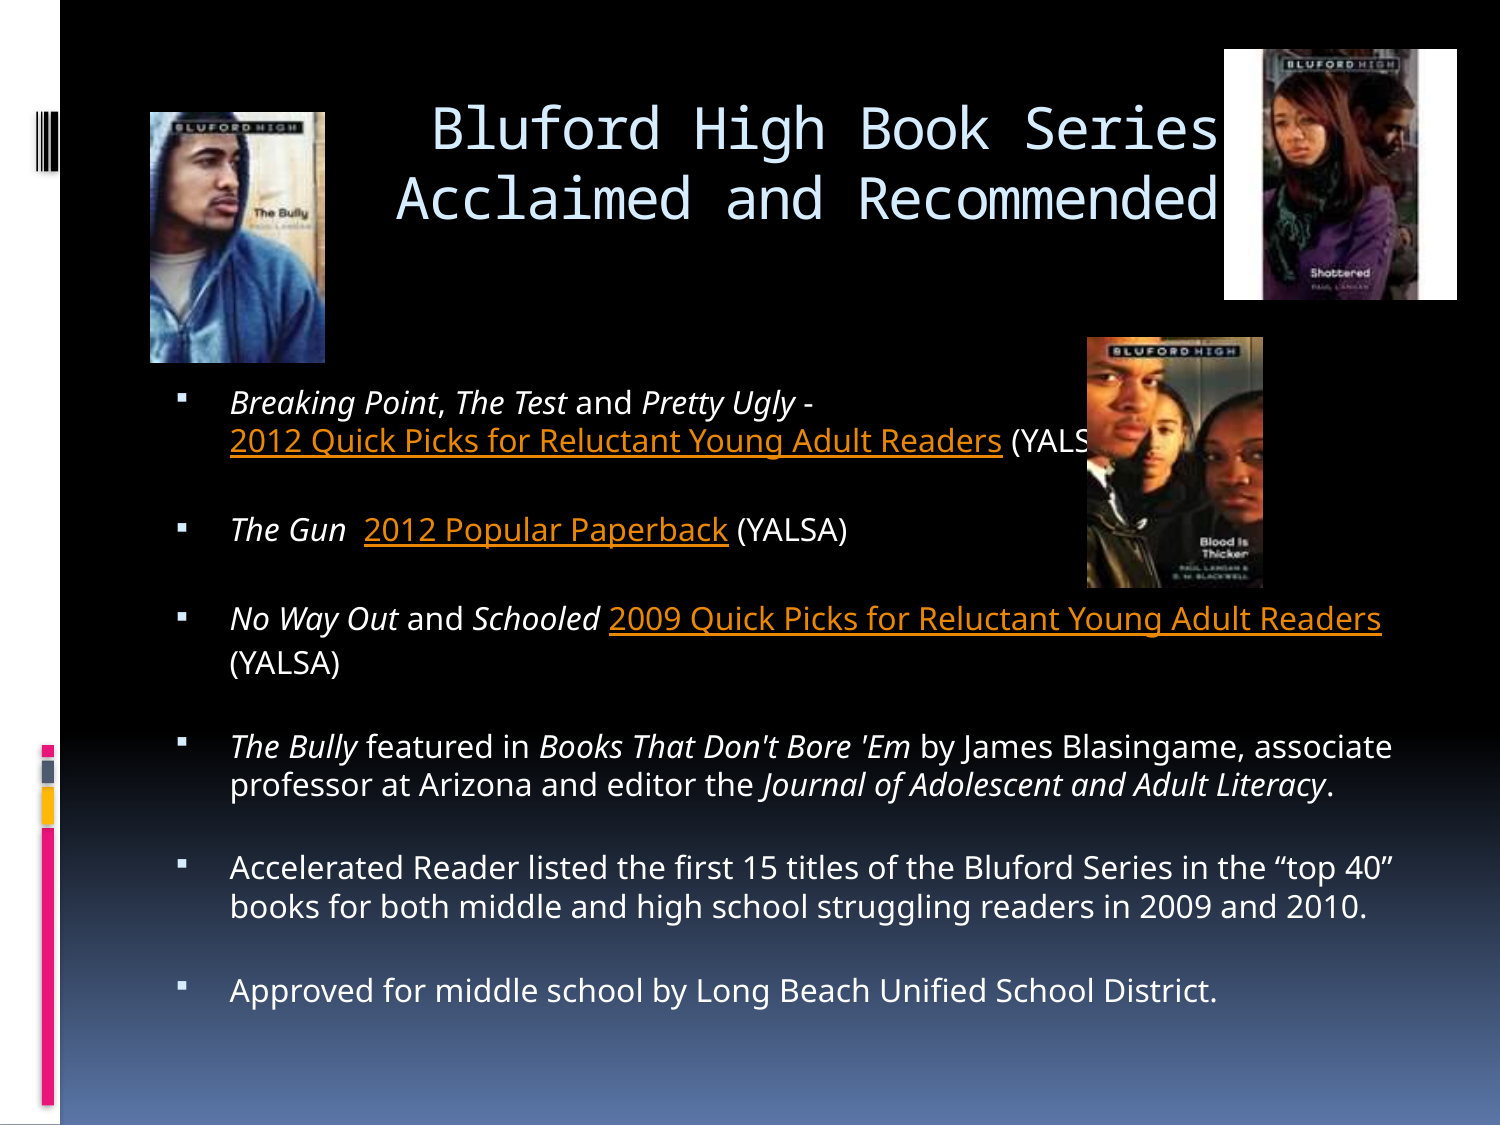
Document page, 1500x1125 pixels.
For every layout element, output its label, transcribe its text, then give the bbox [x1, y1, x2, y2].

title Bluford High Book Series Acclaimed and Recommended [150, 83, 1219, 225]
picture [149, 112, 326, 363]
list Breaking Point, The Test and Pretty Ugly - 2012 Quick Picks for Reluctant Young Adult Readers (YALSA) The Gun 2012 Popular Paperback (YALSA) No Way Out and Schooled 2009 Quick Picks for Reluctant Young Adult Readers (YALSA) The Bully featured in Books That Don't Bore 'Em by James Blasingame, associate professor at Arizona and editor the Journal of Adolescent and Adult Literacy. Accelerated Reader listed the first 15 titles of the Bluford Series in the “top 40” books for both middle and high school struggling readers in 2009 and 2010. Approved for middle school by Long Beach Unified School District. [150, 375, 1425, 1050]
picture [1224, 49, 1457, 301]
picture [1087, 337, 1263, 588]
